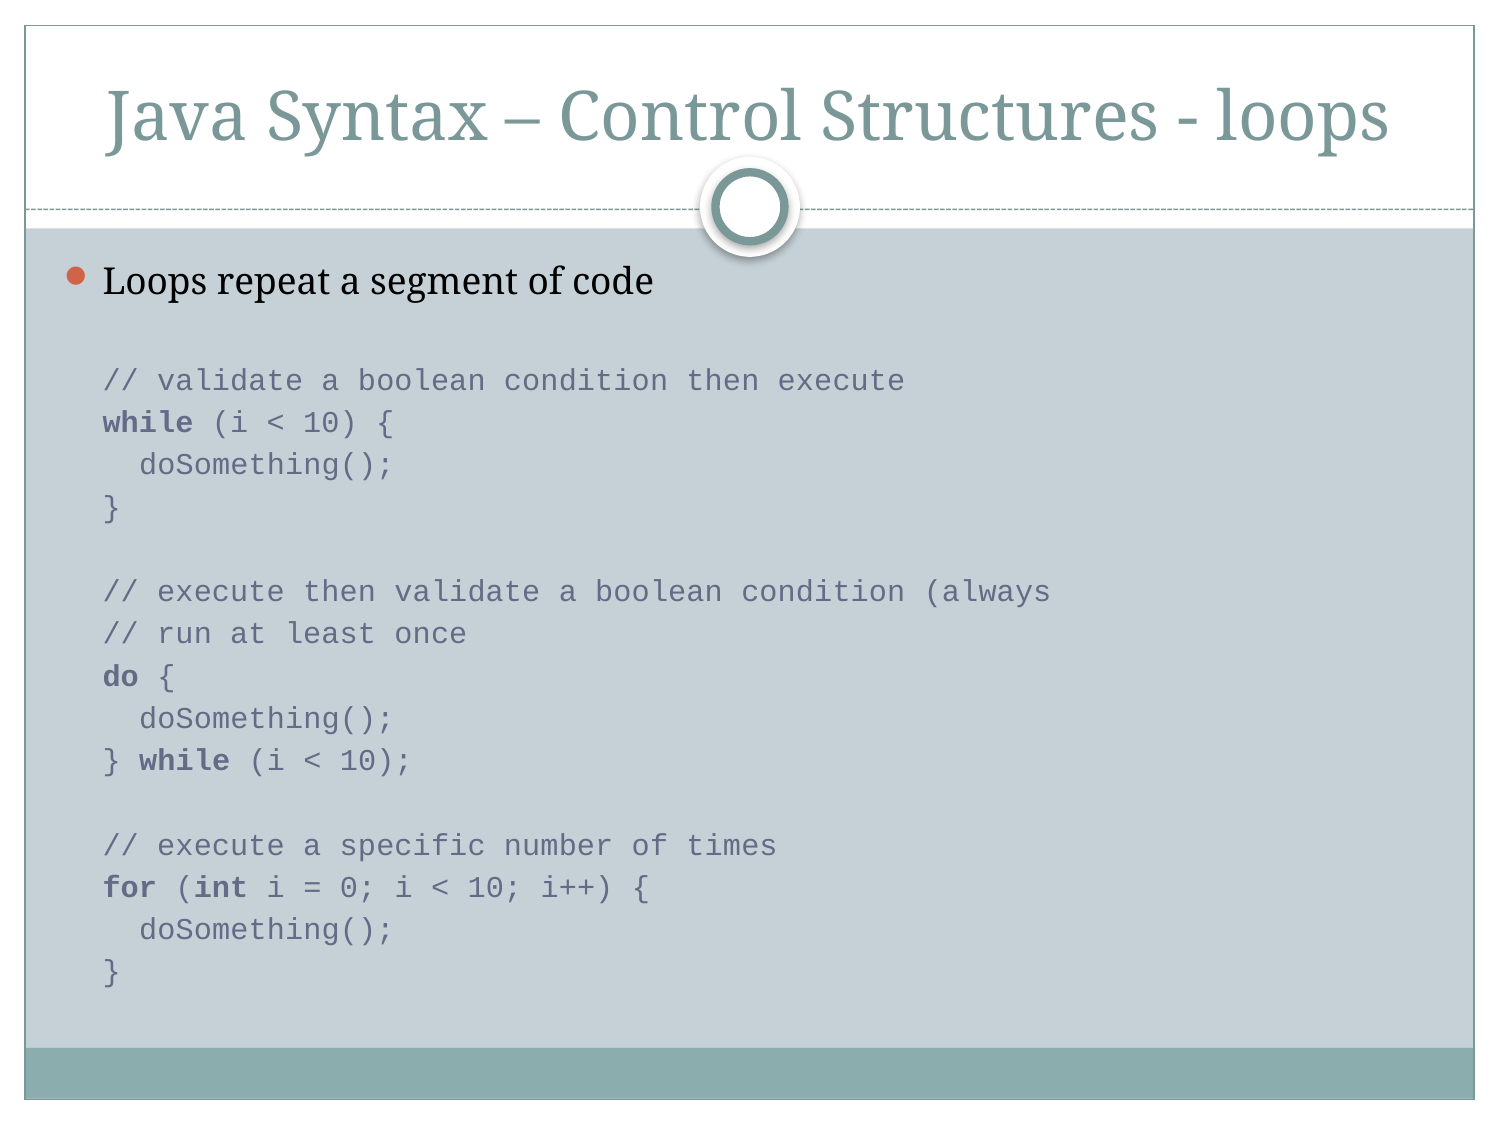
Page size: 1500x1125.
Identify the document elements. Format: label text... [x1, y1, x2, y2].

list Loops repeat a segment of code // validate a boolean condition then execute while (i < 10) { doSomething(); } // execute then validate a boolean condition (always // run at least once do { doSomething(); } while (i < 10); // execute a specific number of times for (int i = 0; i < 10; i++) { doSomething(); } [49, 250, 1445, 1001]
title Java Syntax – Control Structures - loops [49, 37, 1450, 162]
